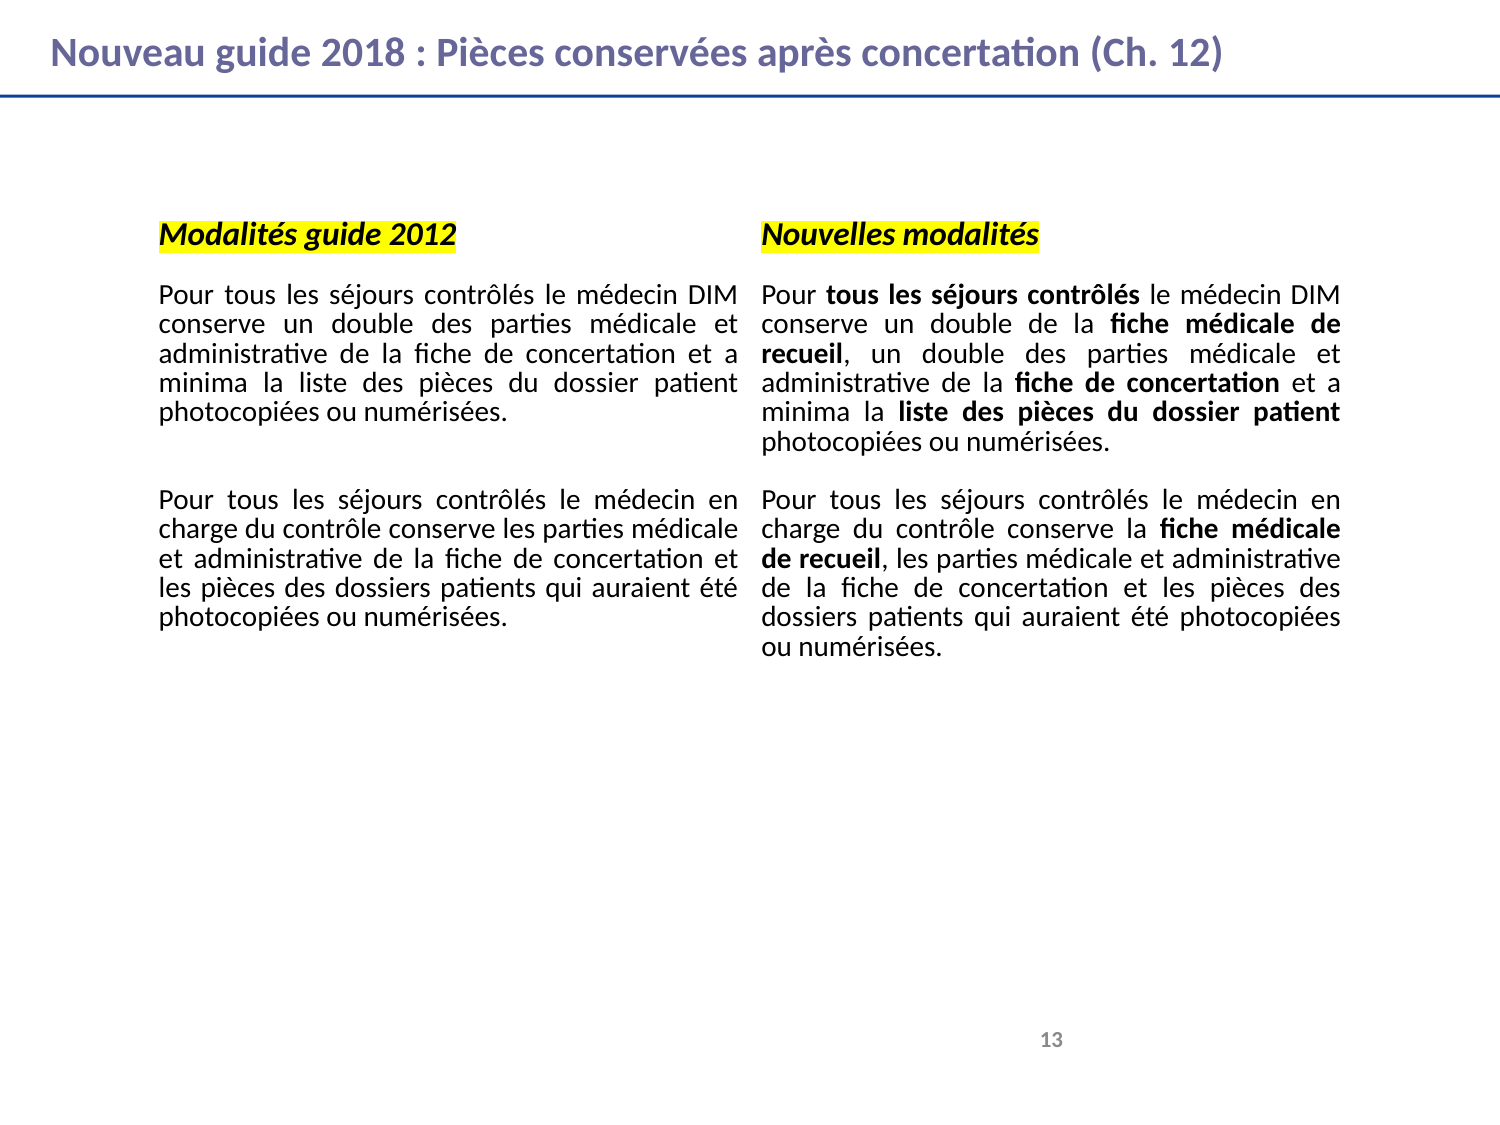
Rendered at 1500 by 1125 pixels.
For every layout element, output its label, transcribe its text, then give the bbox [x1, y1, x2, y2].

slide_number 13 [874, 1017, 1225, 1078]
table_header Modalités guide 2012 Pour tous les séjours contrôlés le médecin DIM conserve un double des parties médicale et administrative de la fiche de concertation et a minima la liste des pièces du dossier patient photocopiées ou numérisées. Pour tous les séjours contrôlés le médecin en charge du contrôle conserve les parties médicale et administrative de la fiche de concertation et les pièces des dossiers patients qui auraient été photocopiées ou numérisées. [148, 221, 749, 831]
title Nouveau guide 2018 : Pièces conservées après concertation (Ch. 12) [35, 17, 1386, 82]
table_header Nouvelles modalités Pour tous les séjours contrôlés le médecin DIM conserve un double de la fiche médicale de recueil, un double des parties médicale et administrative de la fiche de concertation et a minima la liste des pièces du dossier patient photocopiées ou numérisées. Pour tous les séjours contrôlés le médecin en charge du contrôle conserve la fiche médicale de recueil, les parties médicale et administrative de la fiche de concertation et les pièces des dossiers patients qui auraient été photocopiées ou numérisées. [751, 221, 1352, 831]
